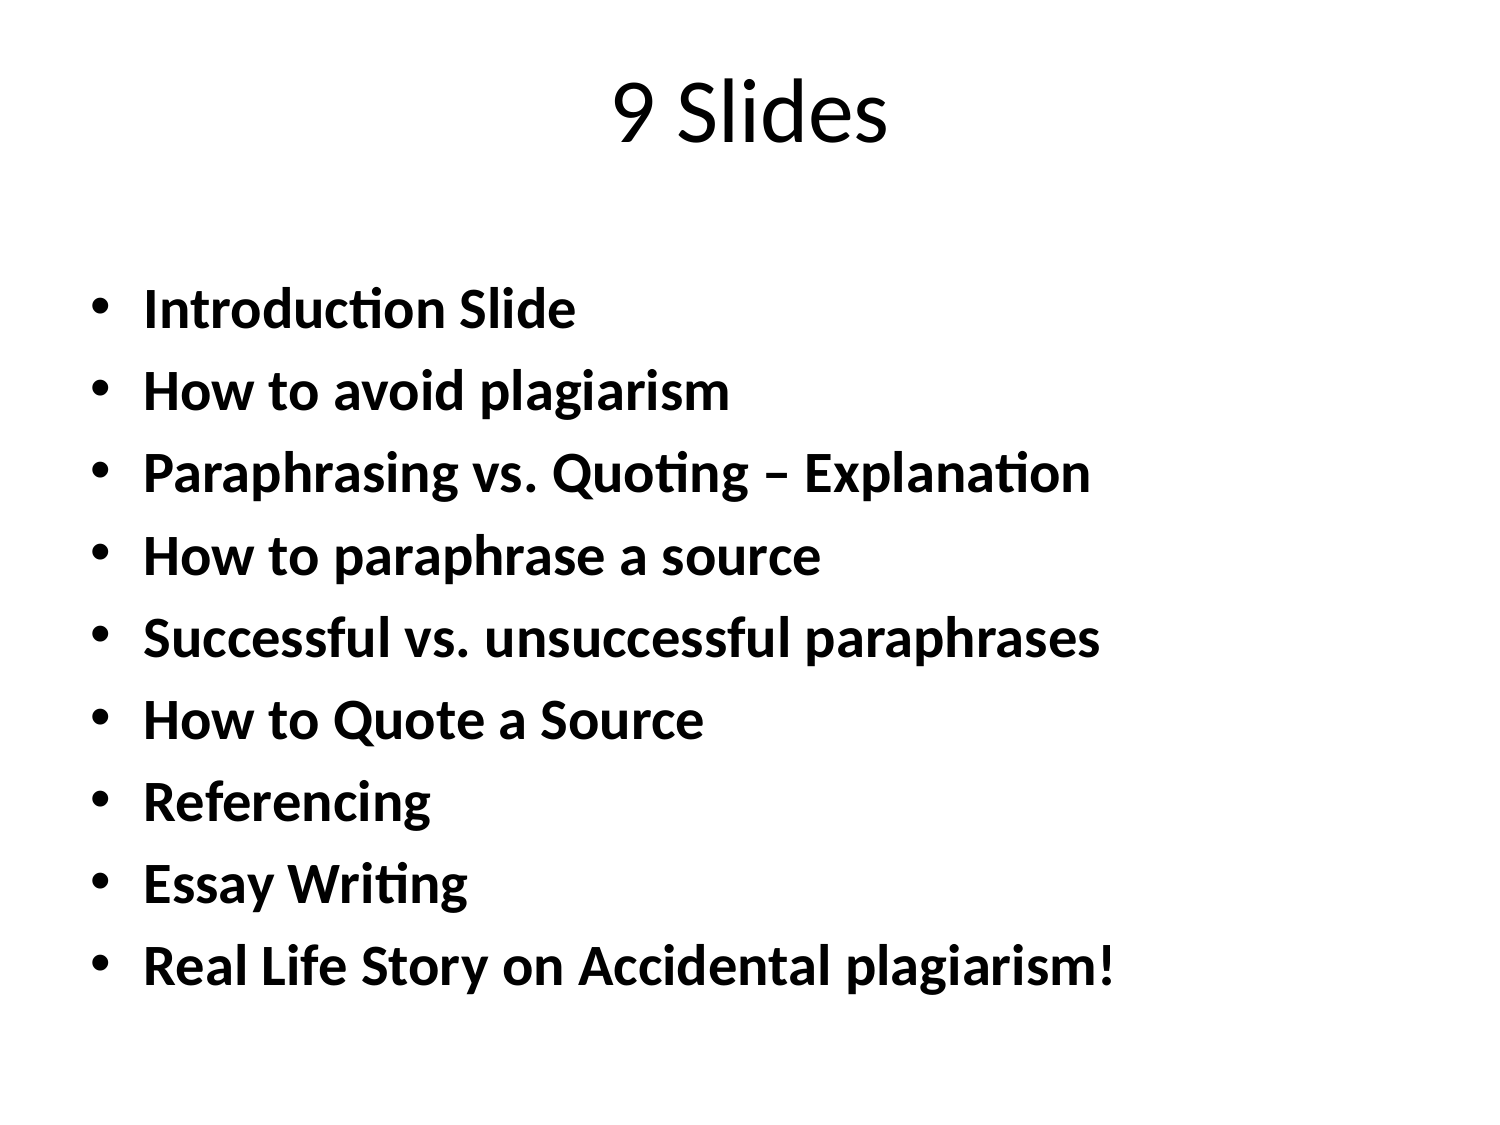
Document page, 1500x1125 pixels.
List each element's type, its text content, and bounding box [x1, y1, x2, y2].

list Introduction Slide How to avoid plagiarism Paraphrasing vs. Quoting – Explanation How to paraphrase a source Successful vs. unsuccessful paraphrases How to Quote a Source Referencing Essay Writing Real Life Story on Accidental plagiarism! [75, 262, 1425, 1005]
title 9 Slides [75, 12, 1425, 200]
